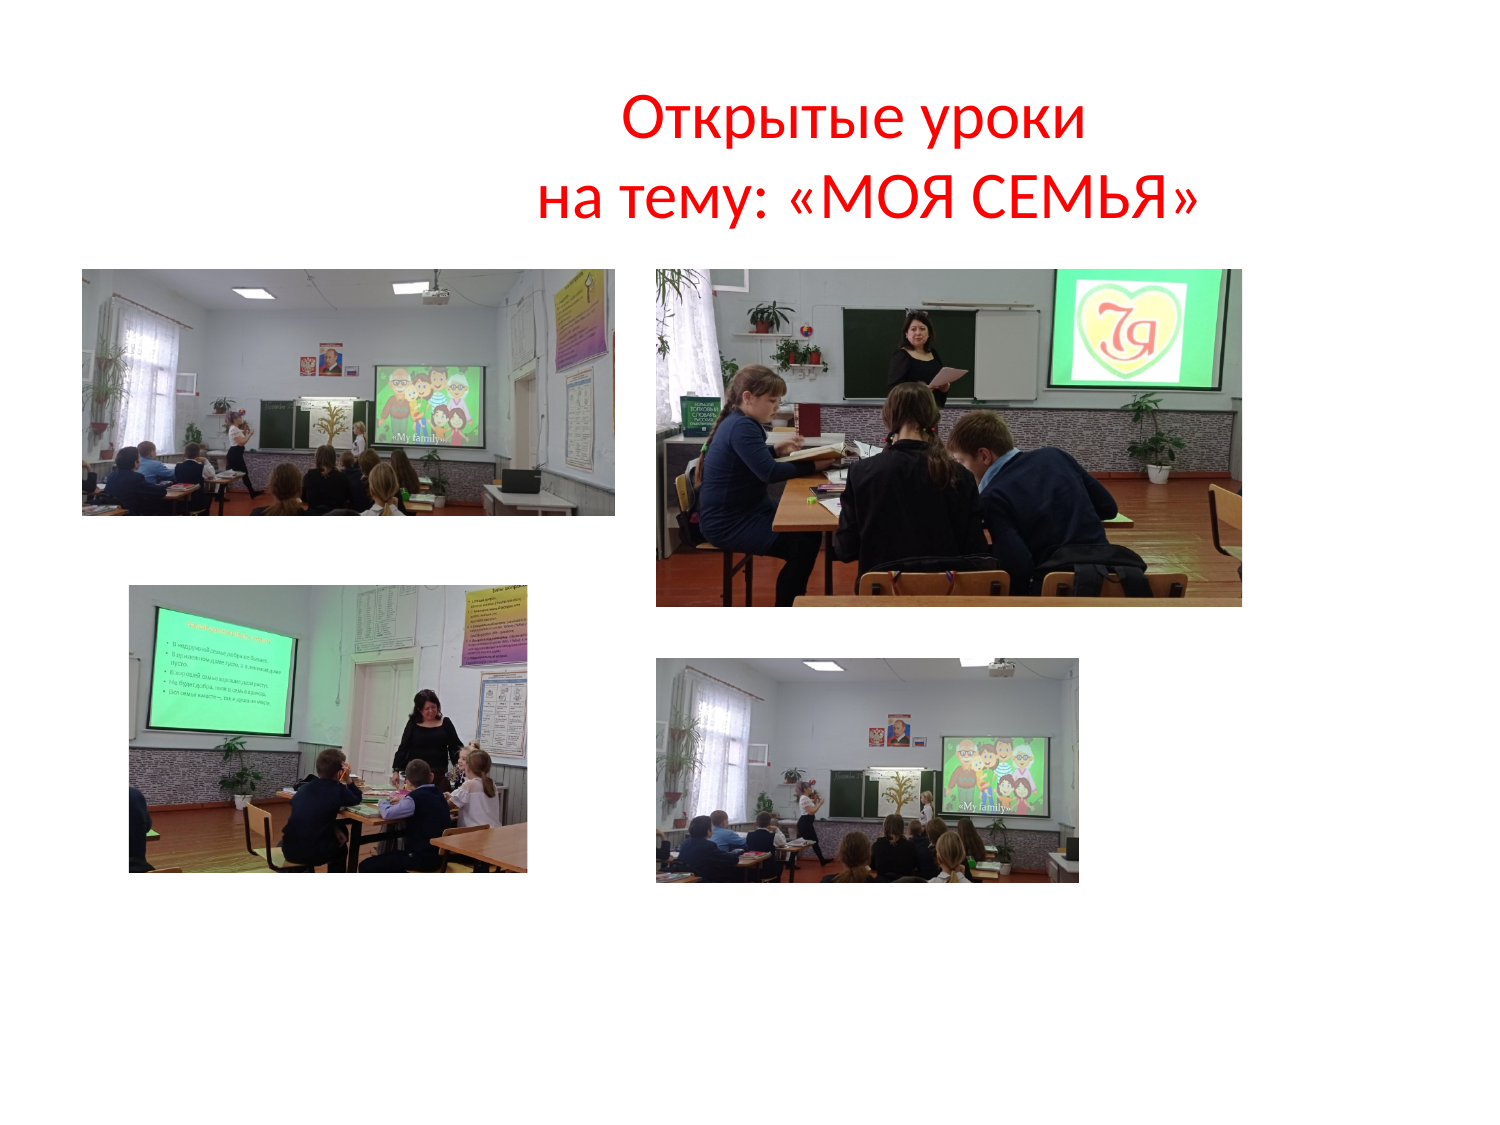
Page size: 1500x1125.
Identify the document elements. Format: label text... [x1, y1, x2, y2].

title Открытые уроки на тему: «МОЯ СЕМЬЯ» [187, 58, 1500, 247]
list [81, 269, 615, 516]
picture [655, 269, 1243, 607]
picture [655, 658, 1079, 884]
picture [128, 585, 528, 873]
